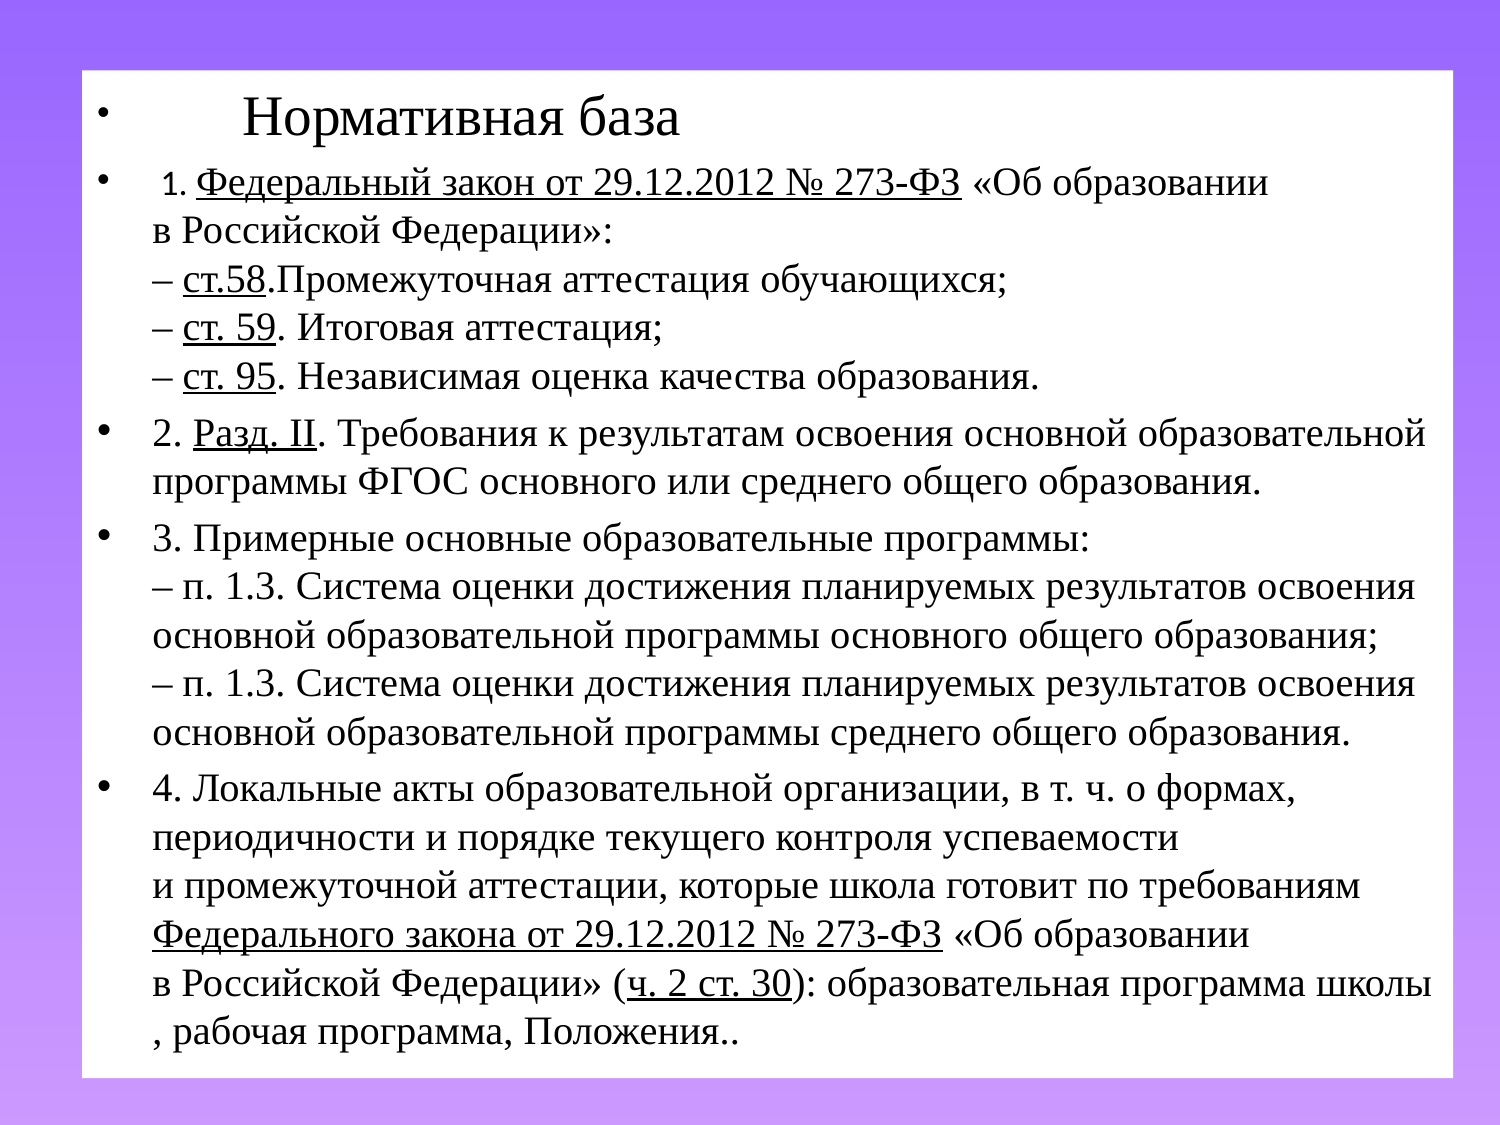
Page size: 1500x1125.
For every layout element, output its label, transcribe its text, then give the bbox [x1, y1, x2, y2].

list Нормативная база 1. Федеральный закон от 29.12.2012 № 273-ФЗ «Об образовании в Российской Федерации»: – ст.58.Промежуточная аттестация обучающихся; – ст. 59. Итоговая аттестация; – ст. 95. Независимая оценка качества образования. 2. Разд. II. Требования к результатам освоения основной образовательной программы ФГОС основного или среднего общего образования. 3. Примерные основные образовательные программы: – п. 1.3. Система оценки достижения планируемых результатов освоения основной образовательной программы основного общего образования; – п. 1.3. Система оценки достижения планируемых результатов освоения основной образовательной программы среднего общего образования. 4. Локальные акты образовательной организации, в т. ч. о формах, периодичности и порядке текущего контроля успеваемости и промежуточной аттестации, которые школа готовит по требованиям Федерального закона от 29.12.2012 № 273-ФЗ «Об образовании в Российской Федерации» (ч. 2 ст. 30): образовательная программа школы , рабочая программа, Положения.. [82, 70, 1454, 1079]
